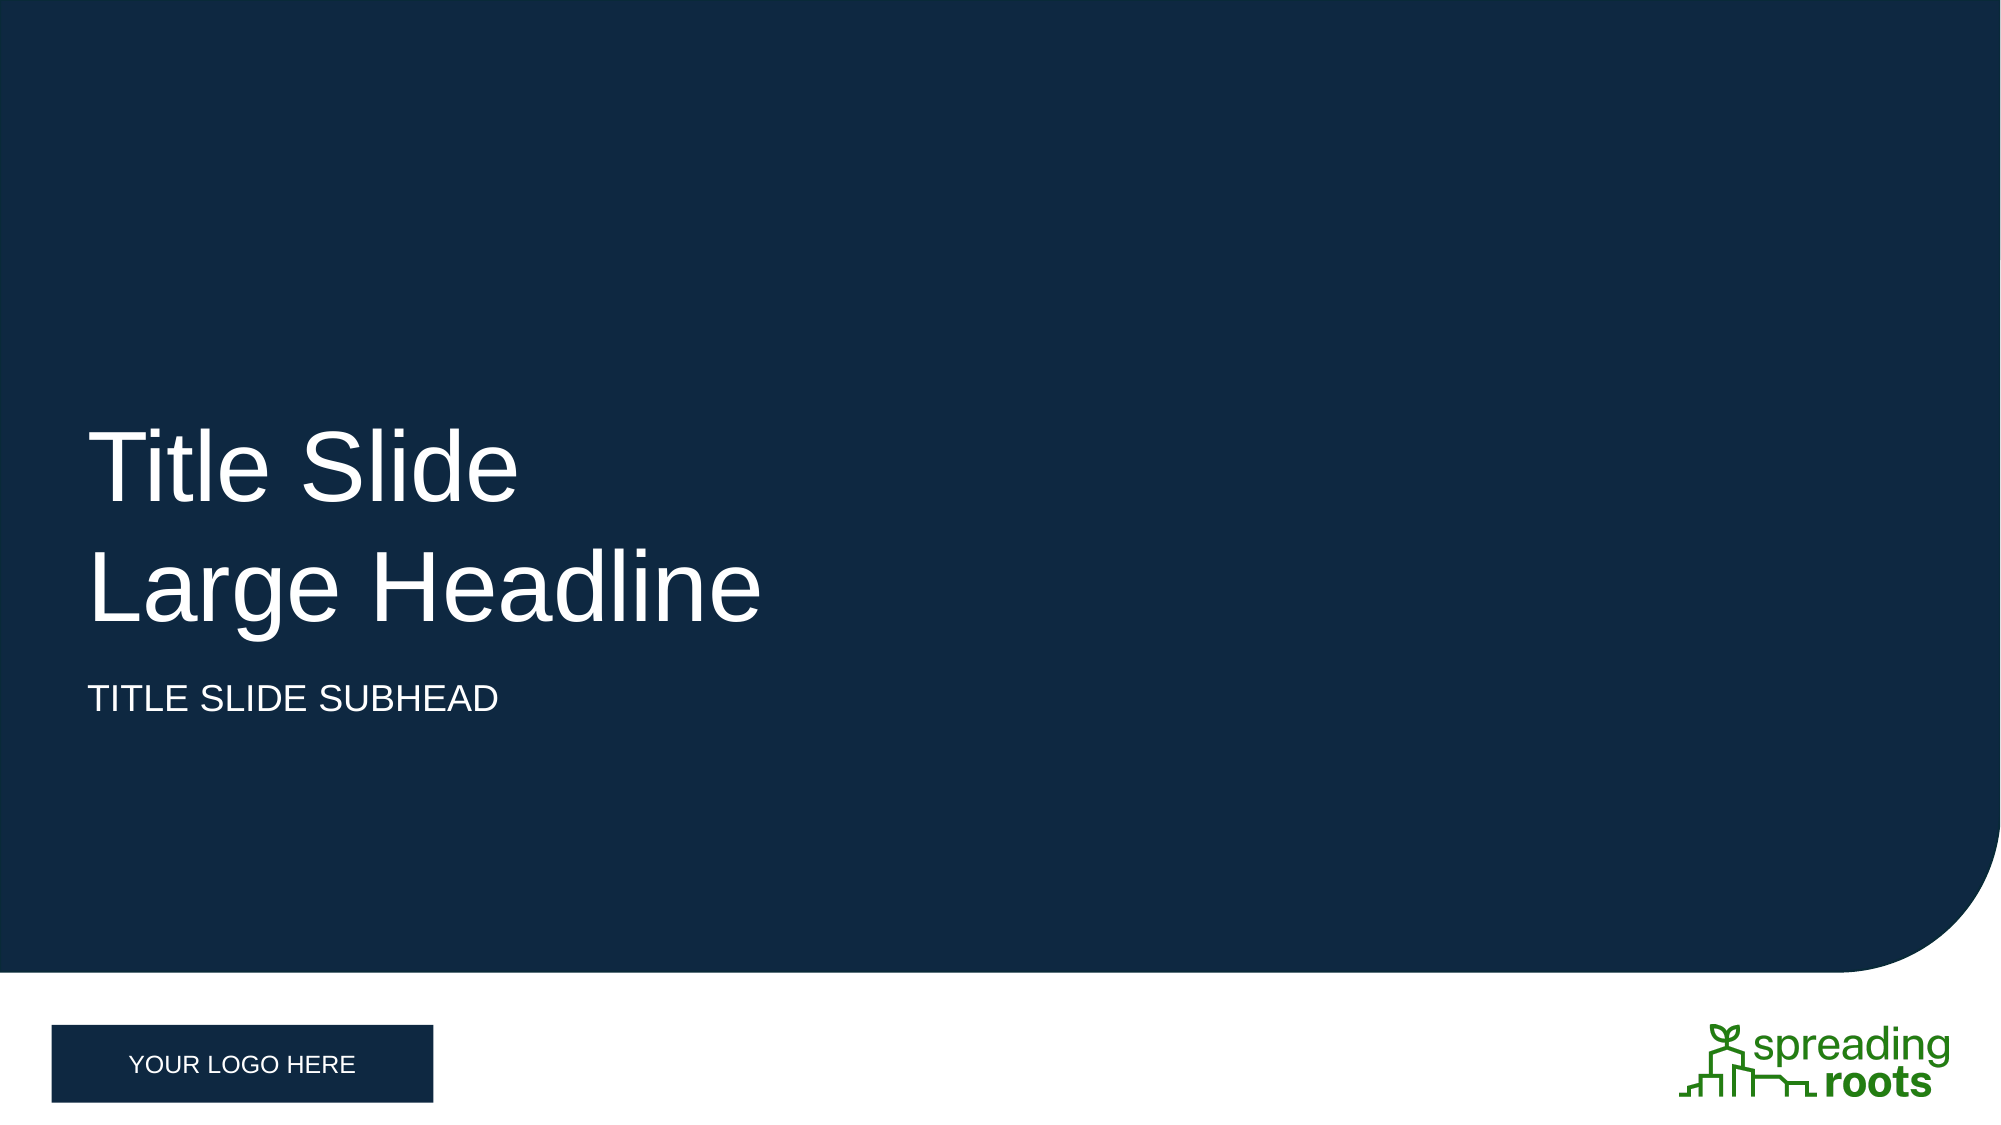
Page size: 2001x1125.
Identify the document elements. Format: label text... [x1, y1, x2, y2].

list Title Slide Large Headline [72, 393, 1074, 635]
picture [1679, 1024, 1949, 1097]
list TITLE SLIDE SUBHEAD [72, 671, 1074, 743]
